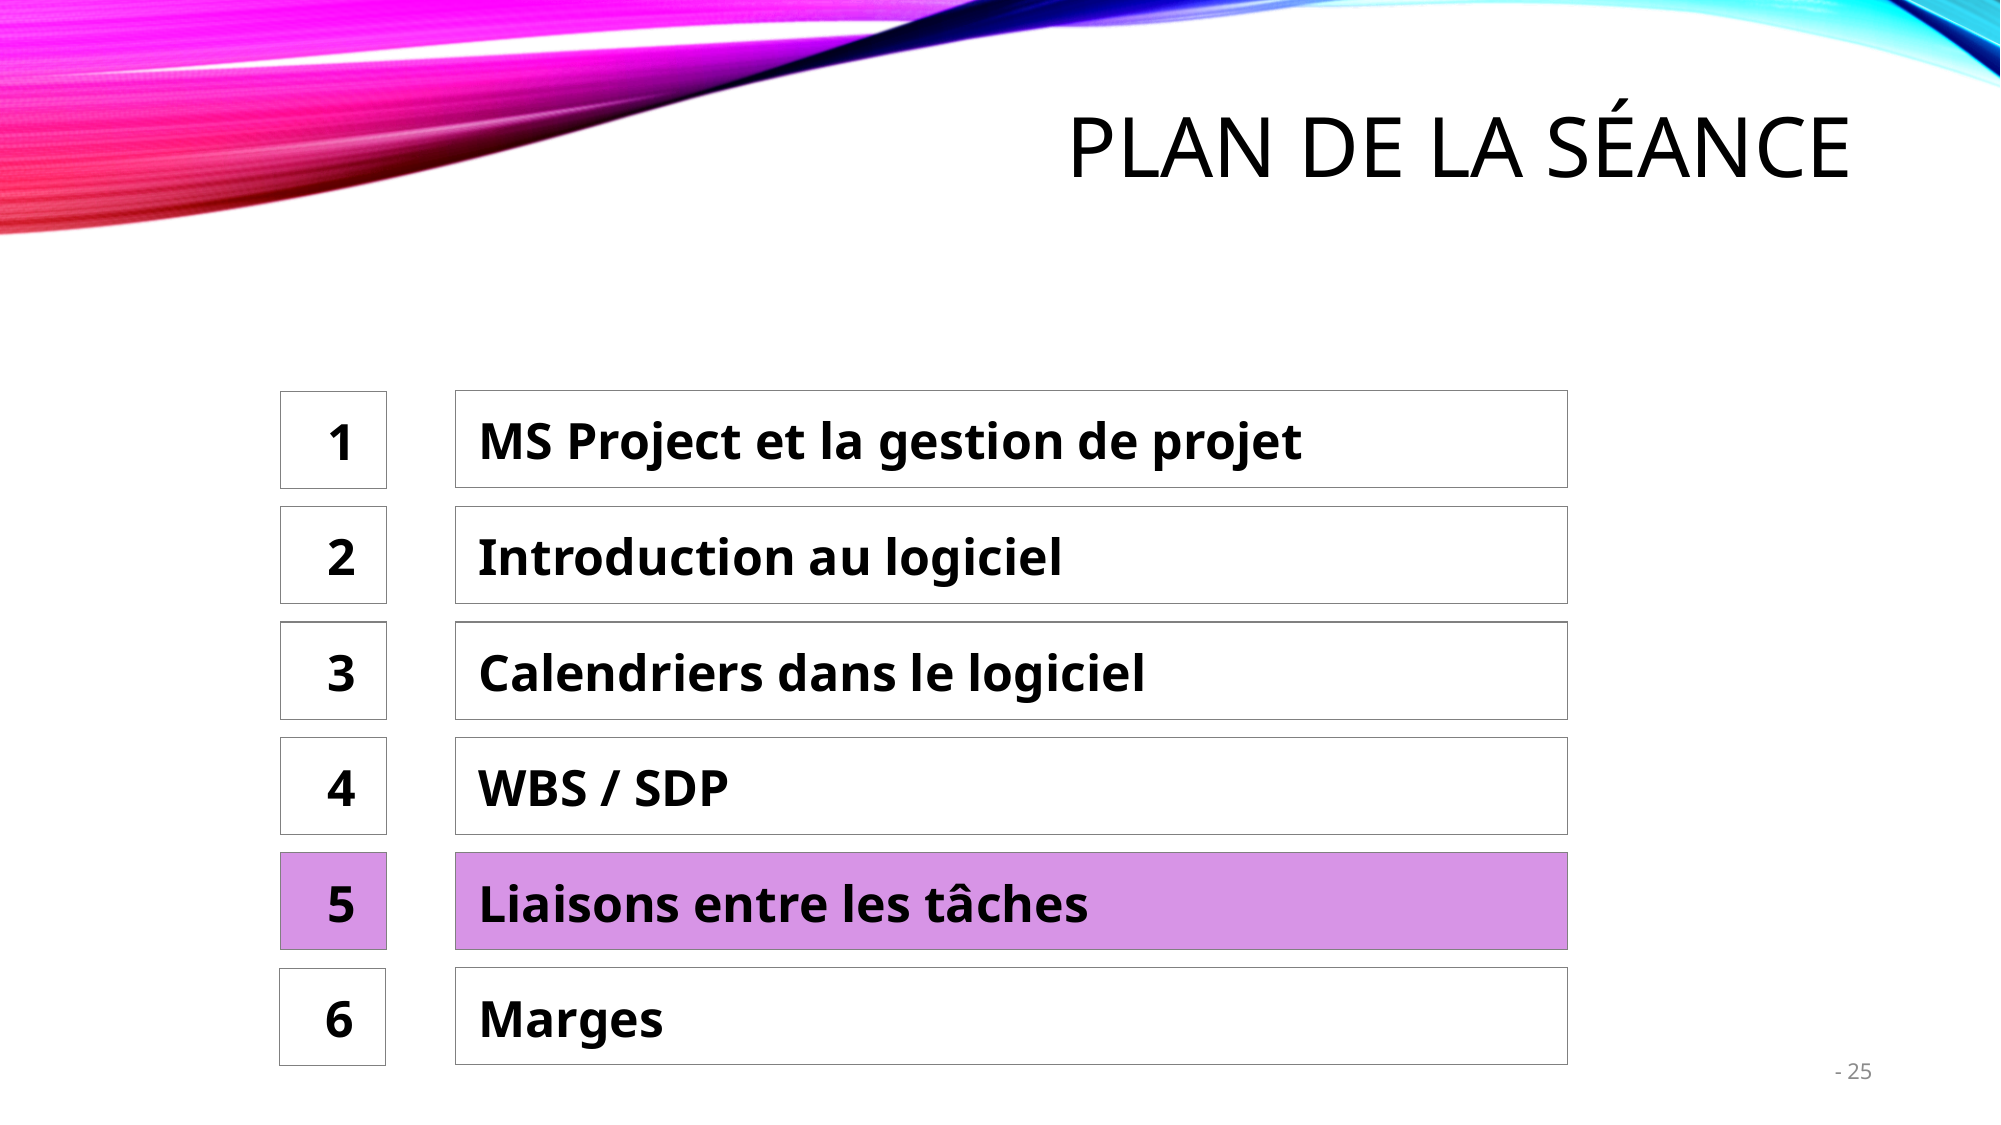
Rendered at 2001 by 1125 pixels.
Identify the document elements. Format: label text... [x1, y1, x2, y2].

text_box 6 [279, 968, 386, 1066]
text_box Introduction au logiciel [455, 506, 1568, 604]
picture [1890, 0, 2000, 75]
title Plan de la séance [455, 44, 1869, 257]
picture [0, 0, 2000, 237]
text_box 2 [280, 506, 387, 604]
text_box Calendriers dans le logiciel [455, 622, 1568, 720]
text_box MS Project et la gestion de projet [455, 390, 1568, 488]
picture [1910, 0, 2000, 45]
text_box 4 [280, 737, 387, 835]
text_box 5 [280, 852, 387, 950]
text_box Marges [455, 967, 1568, 1065]
text_box 3 [280, 622, 387, 720]
text_box Liaisons entre les tâches [455, 852, 1568, 950]
text_box WBS / SDP [455, 737, 1568, 835]
slide_number 25 [1808, 1042, 1888, 1103]
text_box 1 [280, 391, 387, 489]
